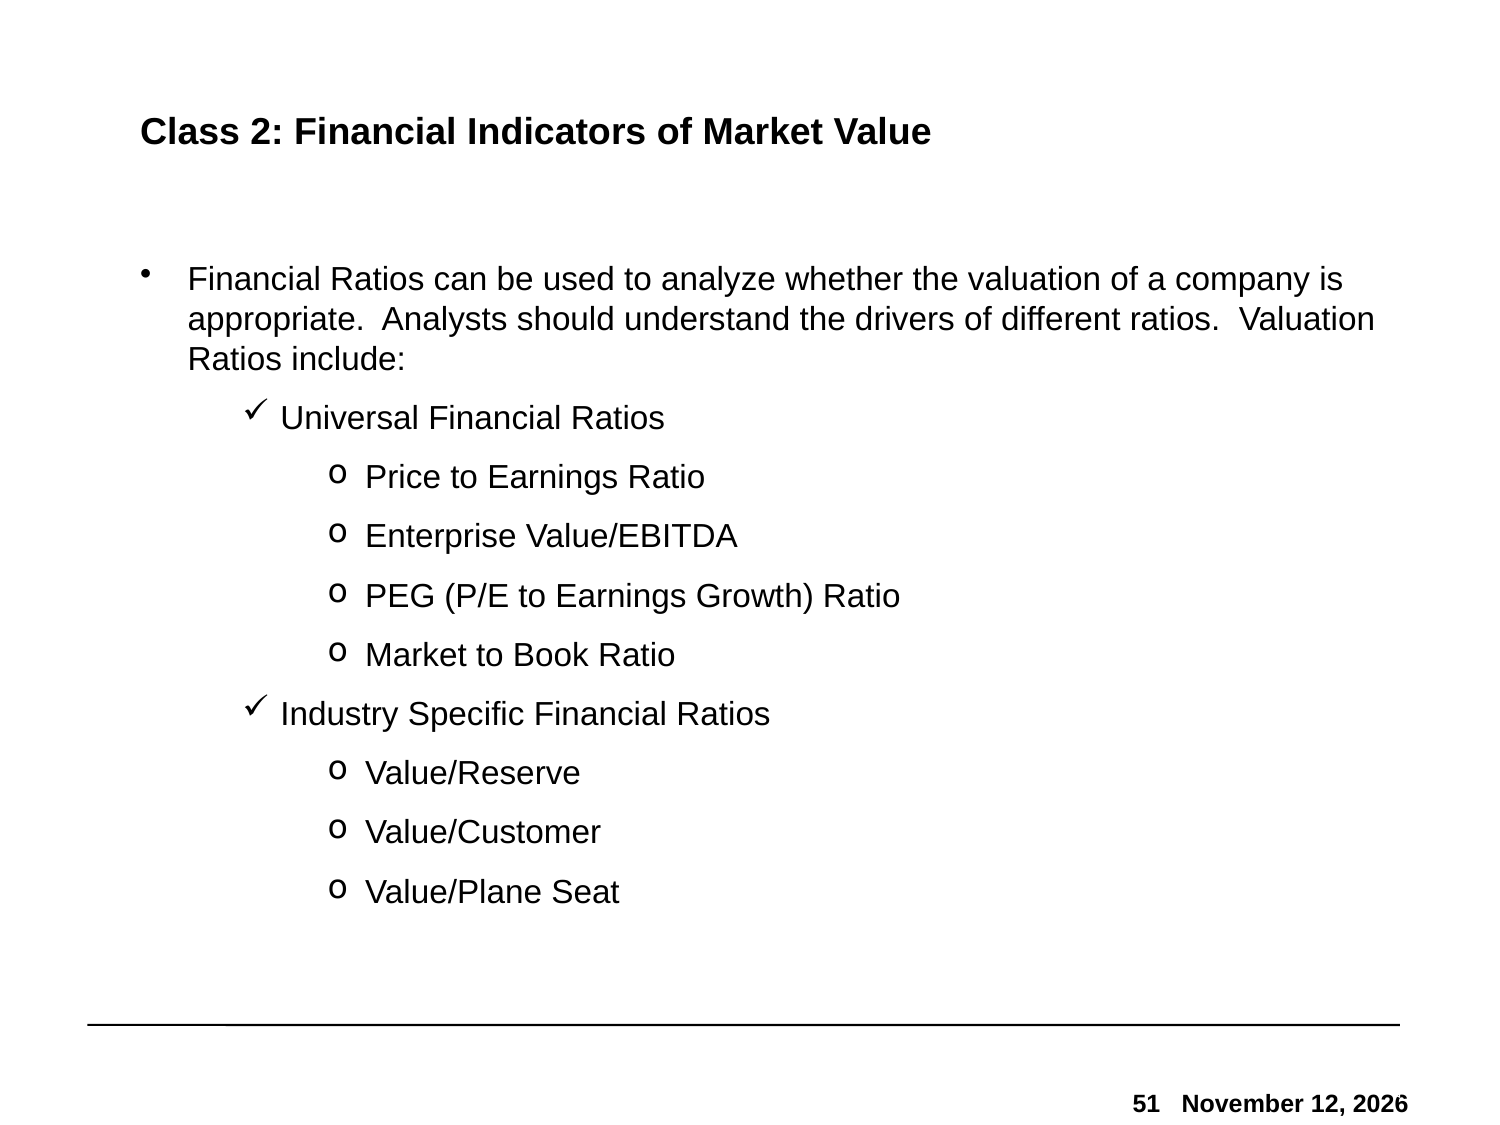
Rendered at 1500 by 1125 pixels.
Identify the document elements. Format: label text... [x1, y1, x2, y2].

title Class 2: Financial Indicators of Market Value [124, 99, 1401, 226]
list Financial Ratios can be used to analyze whether the valuation of a company is appropriate. Analysts should understand the drivers of different ratios. Valuation Ratios include: Universal Financial Ratios Price to Earnings Ratio Enterprise Value/EBITDA PEG (P/E to Earnings Growth) Ratio Market to Book Ratio Industry Specific Financial Ratios Value/Reserve Value/Customer Value/Plane Seat [124, 249, 1426, 1013]
